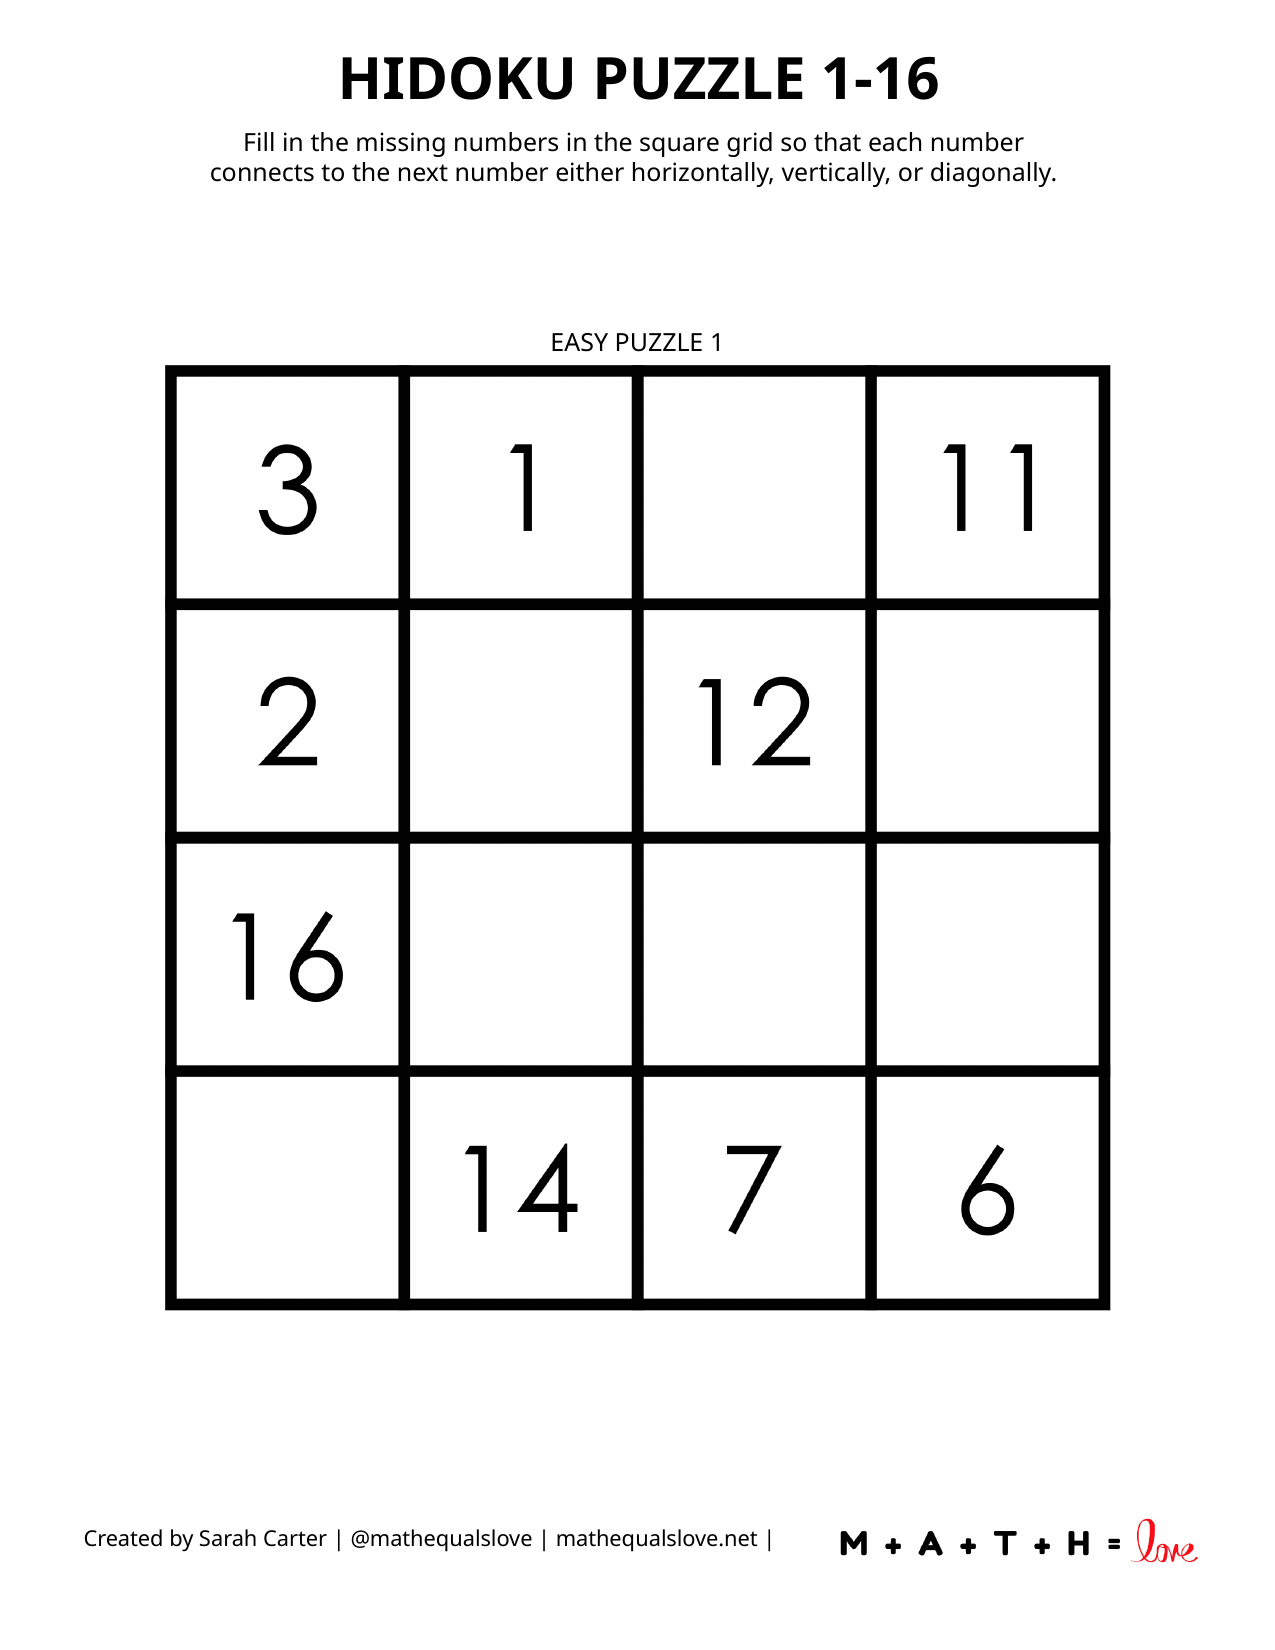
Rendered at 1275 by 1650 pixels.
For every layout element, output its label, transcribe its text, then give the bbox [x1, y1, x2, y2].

text_box EASY PUZZLE 1 [159, 326, 1116, 358]
picture [826, 1515, 1207, 1567]
text_box HIDOKU PUZZLE 1-16 [66, 33, 1211, 118]
text_box Created by Sarah Carter | @mathequalslove | mathequalslove.net | [68, 1516, 826, 1558]
text_box Fill in the missing numbers in the square grid so that each number connects to the next number either horizontally, vertically, or diagonally. [0, 118, 1275, 194]
picture [158, 358, 1117, 1317]
